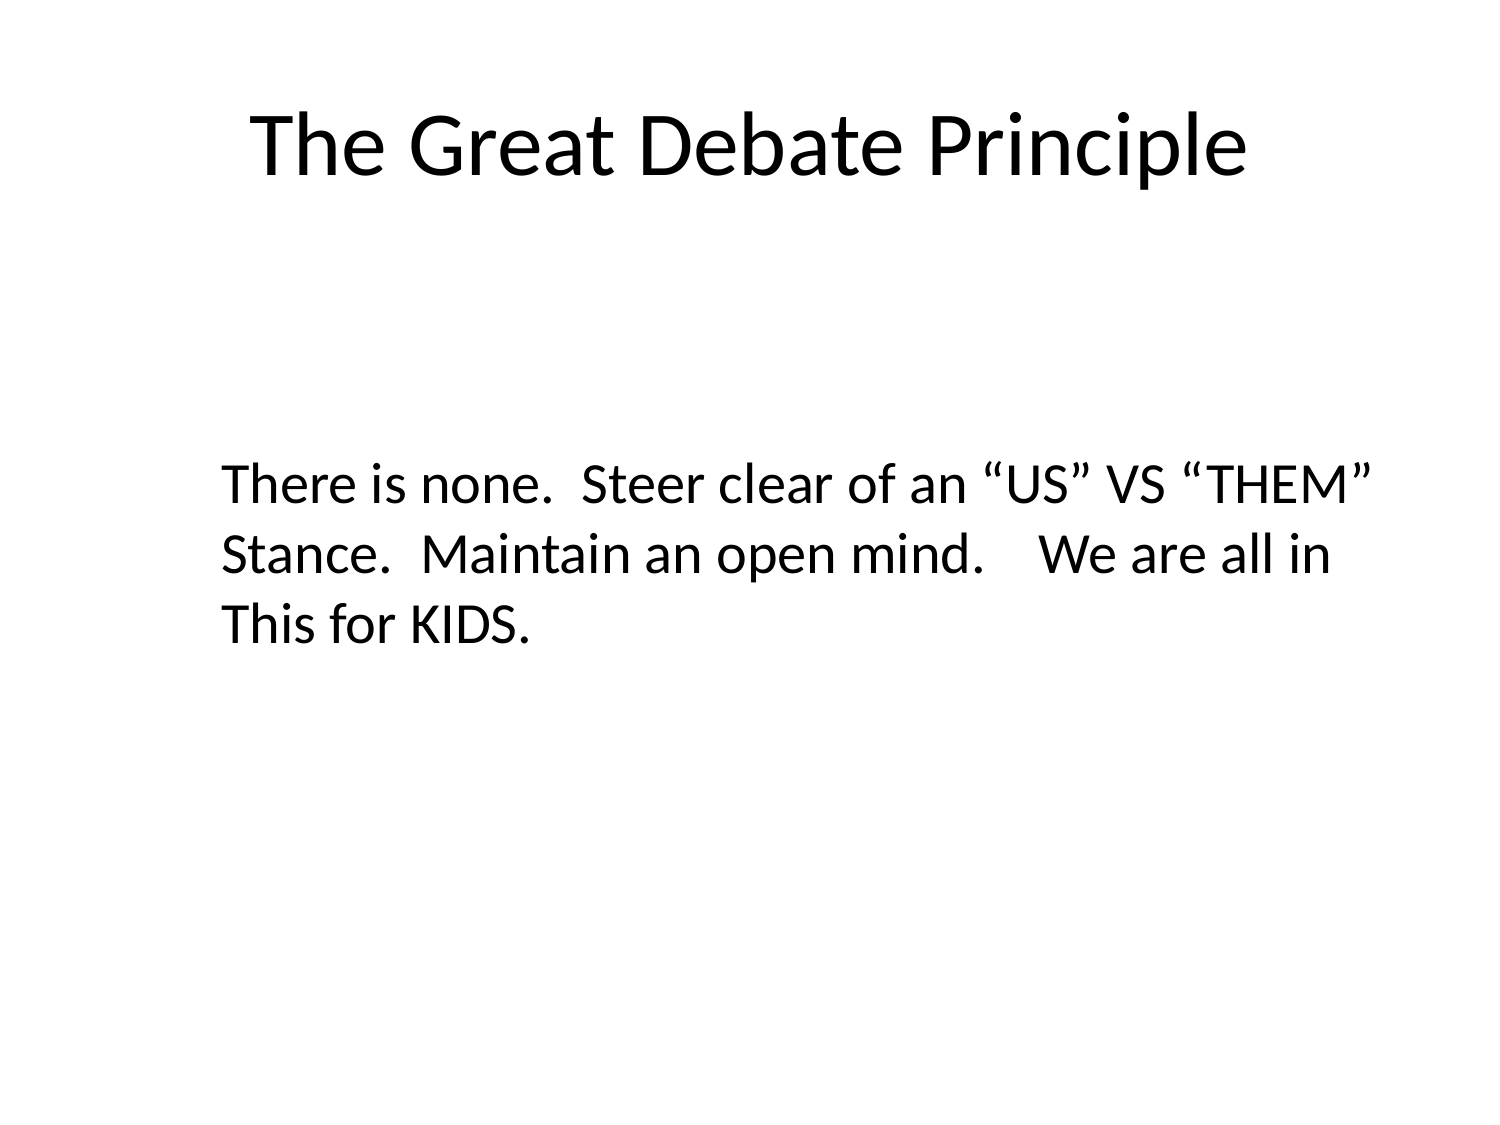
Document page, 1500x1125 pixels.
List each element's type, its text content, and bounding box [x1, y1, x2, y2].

title The Great Debate Principle [75, 45, 1425, 233]
text_box There is none. Steer clear of an “US” VS “THEM” Stance. Maintain an open mind. We are all in This for KIDS. [206, 437, 1390, 663]
